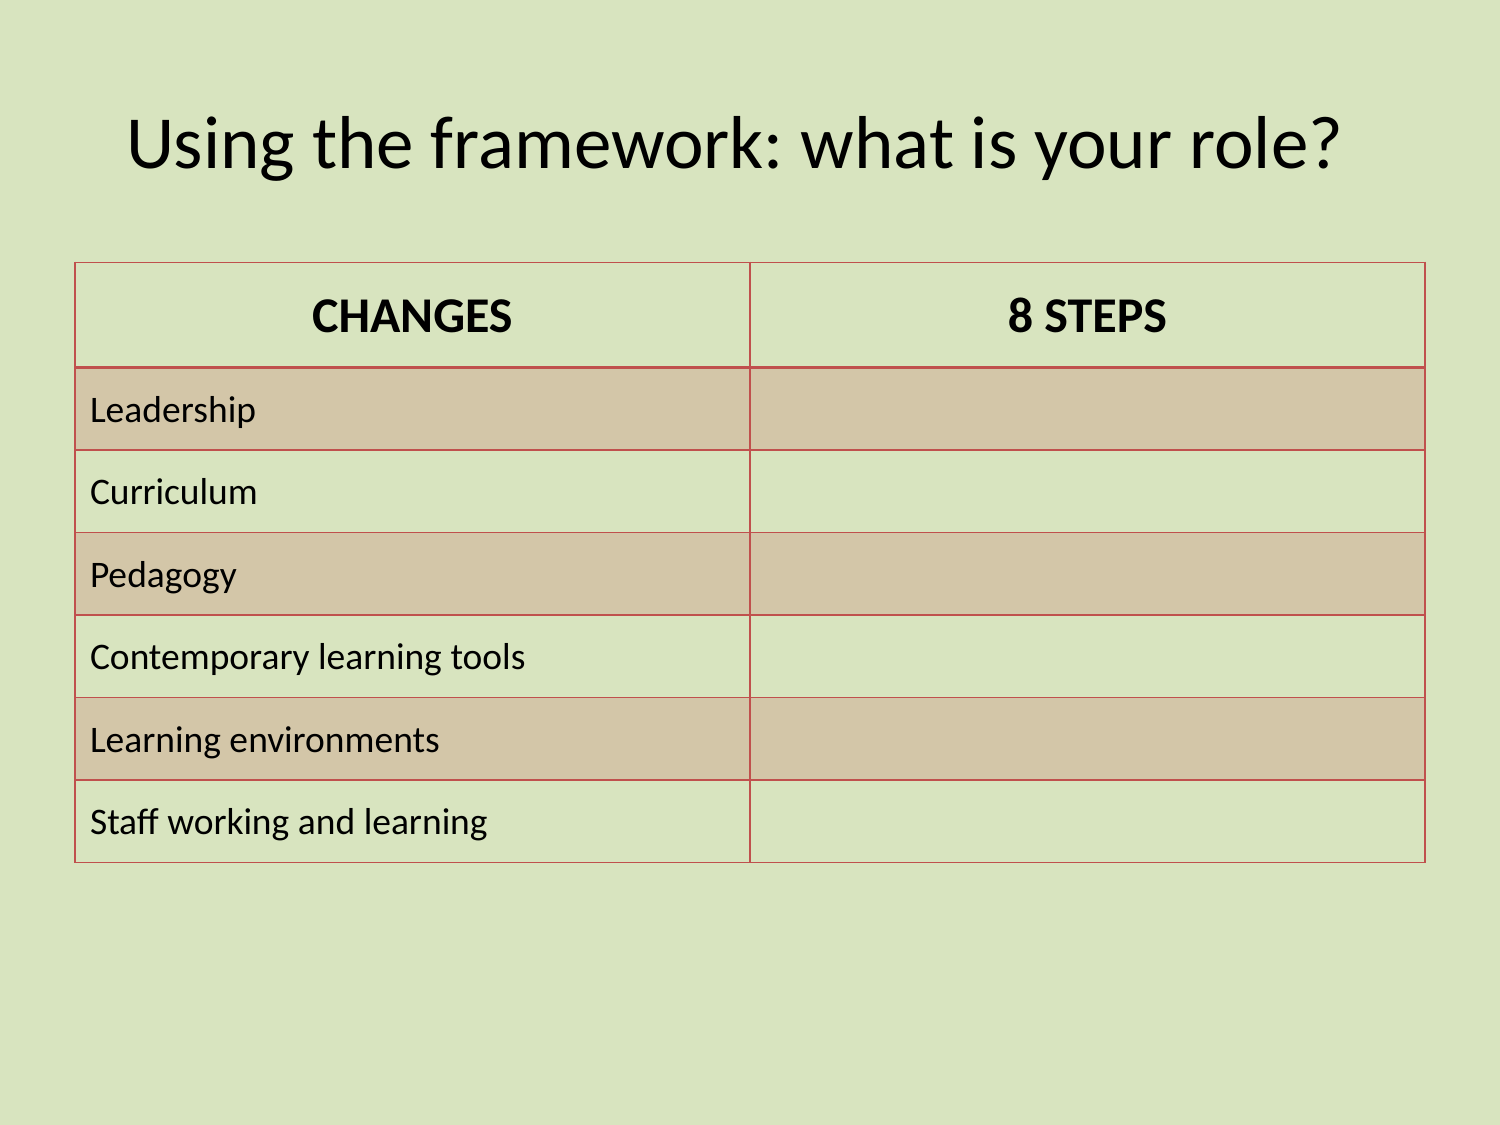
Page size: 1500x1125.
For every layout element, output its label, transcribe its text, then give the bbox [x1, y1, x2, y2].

table_cell Leadership [76, 369, 749, 449]
table_cell [751, 616, 1424, 697]
table_cell Staff working and learning [76, 781, 749, 862]
table_cell [751, 698, 1424, 779]
table_cell Pedagogy [76, 533, 749, 614]
table_cell [751, 369, 1424, 449]
title Using the framework: what is your role? [60, 45, 1411, 233]
table_cell [751, 533, 1424, 614]
table_header 8 STEPS [751, 263, 1424, 366]
table_cell [751, 781, 1424, 862]
table_header CHANGES [76, 263, 749, 366]
table_cell Contemporary learning tools [76, 616, 749, 697]
table_cell Learning environments [76, 698, 749, 779]
table_cell Curriculum [76, 451, 749, 532]
table_cell [751, 451, 1424, 532]
